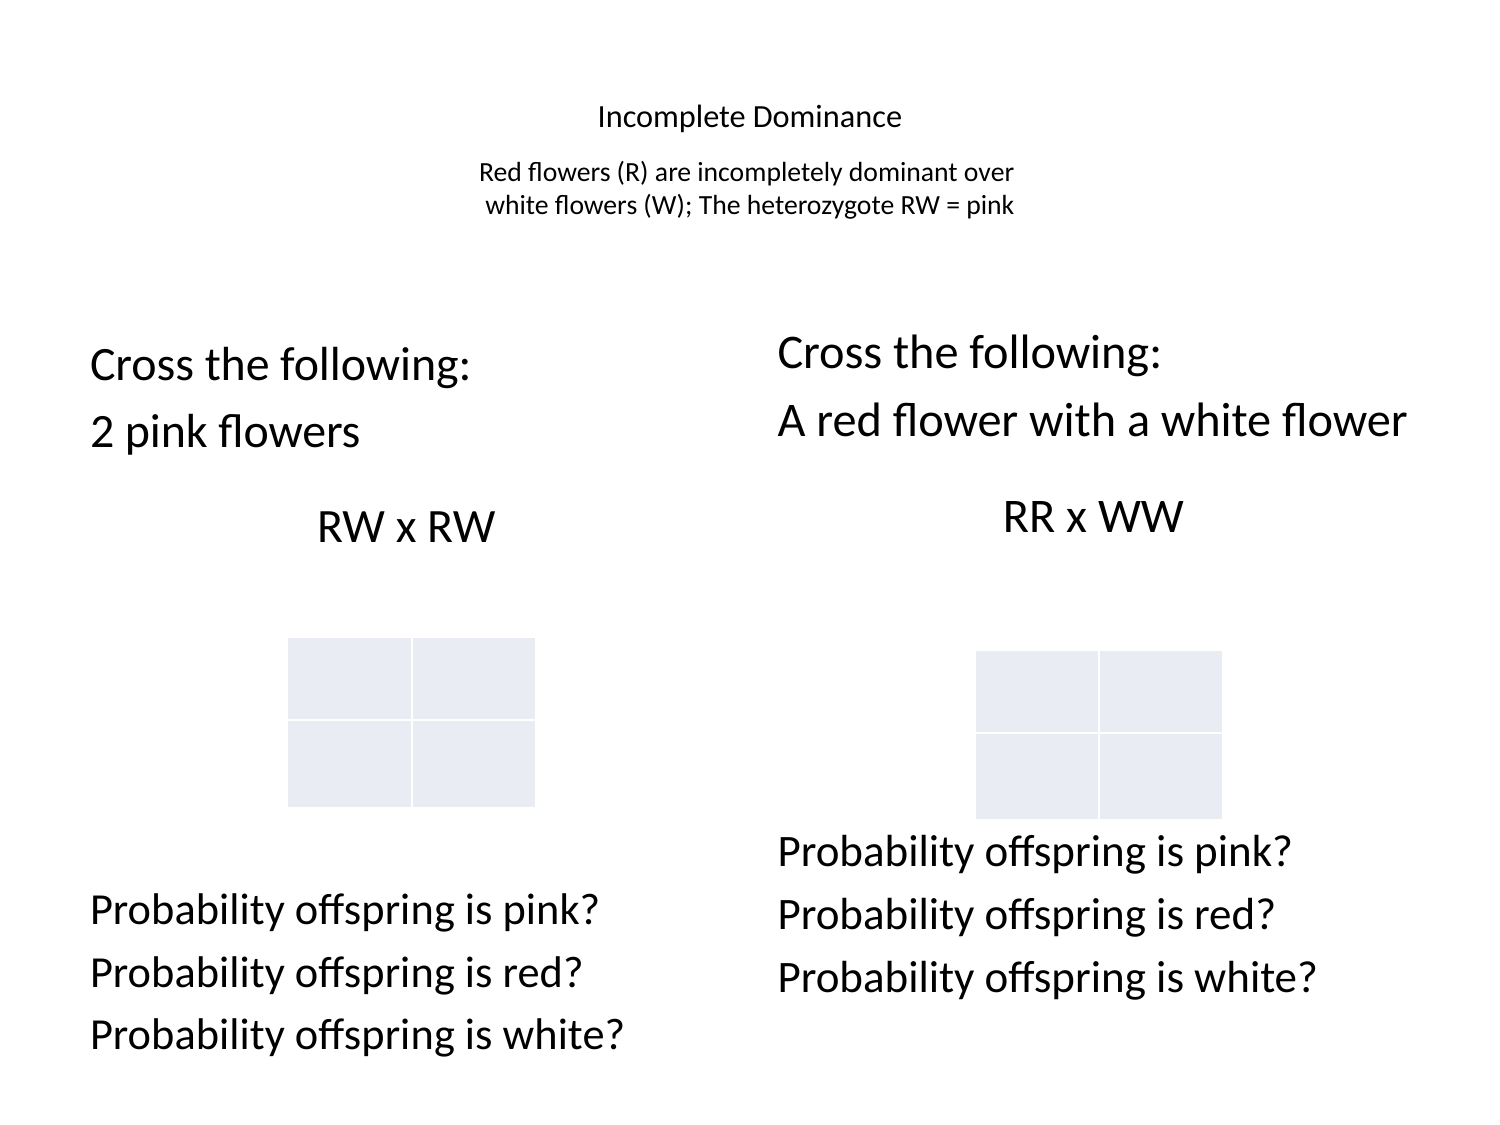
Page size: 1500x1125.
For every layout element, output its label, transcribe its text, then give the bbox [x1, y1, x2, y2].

title Incomplete Dominance Red flowers (R) are incompletely dominant over white flowers (W); The heterozygote RW = pink [75, 87, 1425, 275]
table_cell [976, 734, 1098, 819]
table_header [1100, 651, 1222, 732]
list Cross the following: A red flower with a white flower RR x WW Probability offspring is pink? Probability offspring is red? Probability offspring is white? [762, 312, 1425, 1055]
table_header [976, 651, 1098, 732]
table_cell [413, 721, 535, 807]
table_cell [1100, 734, 1222, 819]
table_header [288, 638, 411, 719]
table_header [413, 638, 535, 719]
table_cell [288, 721, 411, 807]
list Cross the following: 2 pink flowers RW x RW Probability offspring is pink? Probability offspring is red? Probability offspring is white? [75, 324, 738, 1068]
